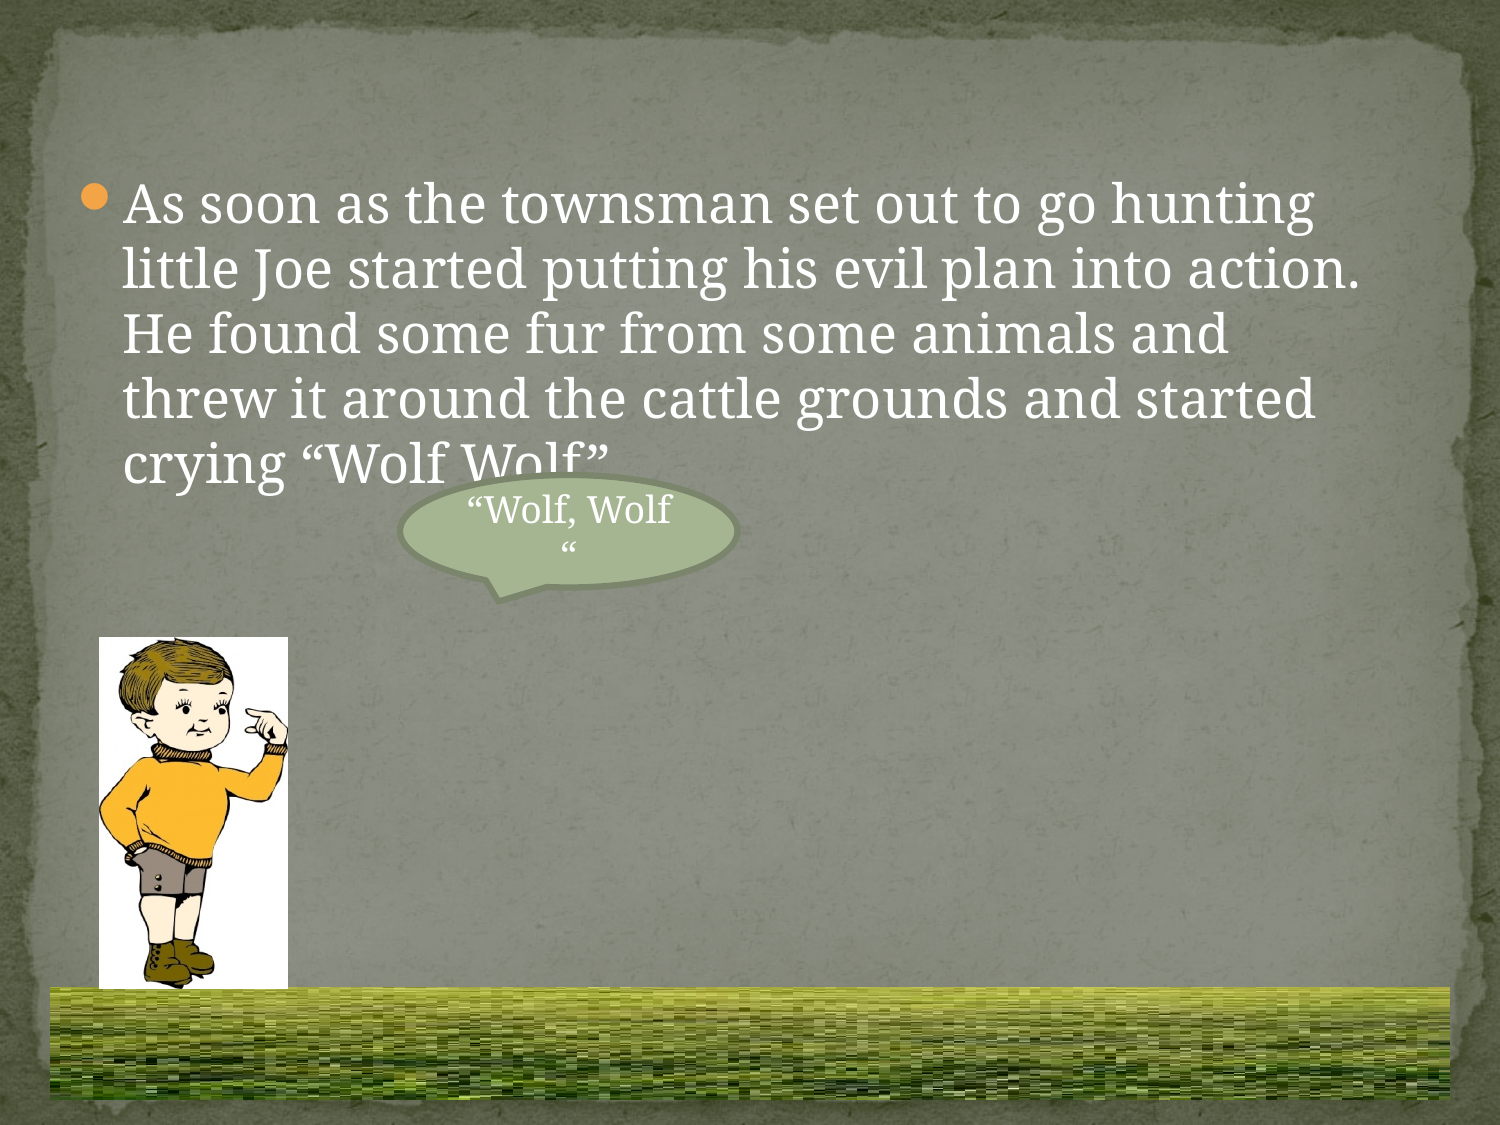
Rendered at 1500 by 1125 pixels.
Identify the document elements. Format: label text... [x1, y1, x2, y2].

picture [49, 637, 1452, 1102]
list As soon as the townsman set out to go hunting little Joe started putting his evil plan into action. He found some fur from some animals and threw it around the cattle grounds and started crying “Wolf Wolf”. [62, 162, 1413, 600]
text_box “Wolf, Wolf “ [396, 471, 741, 605]
